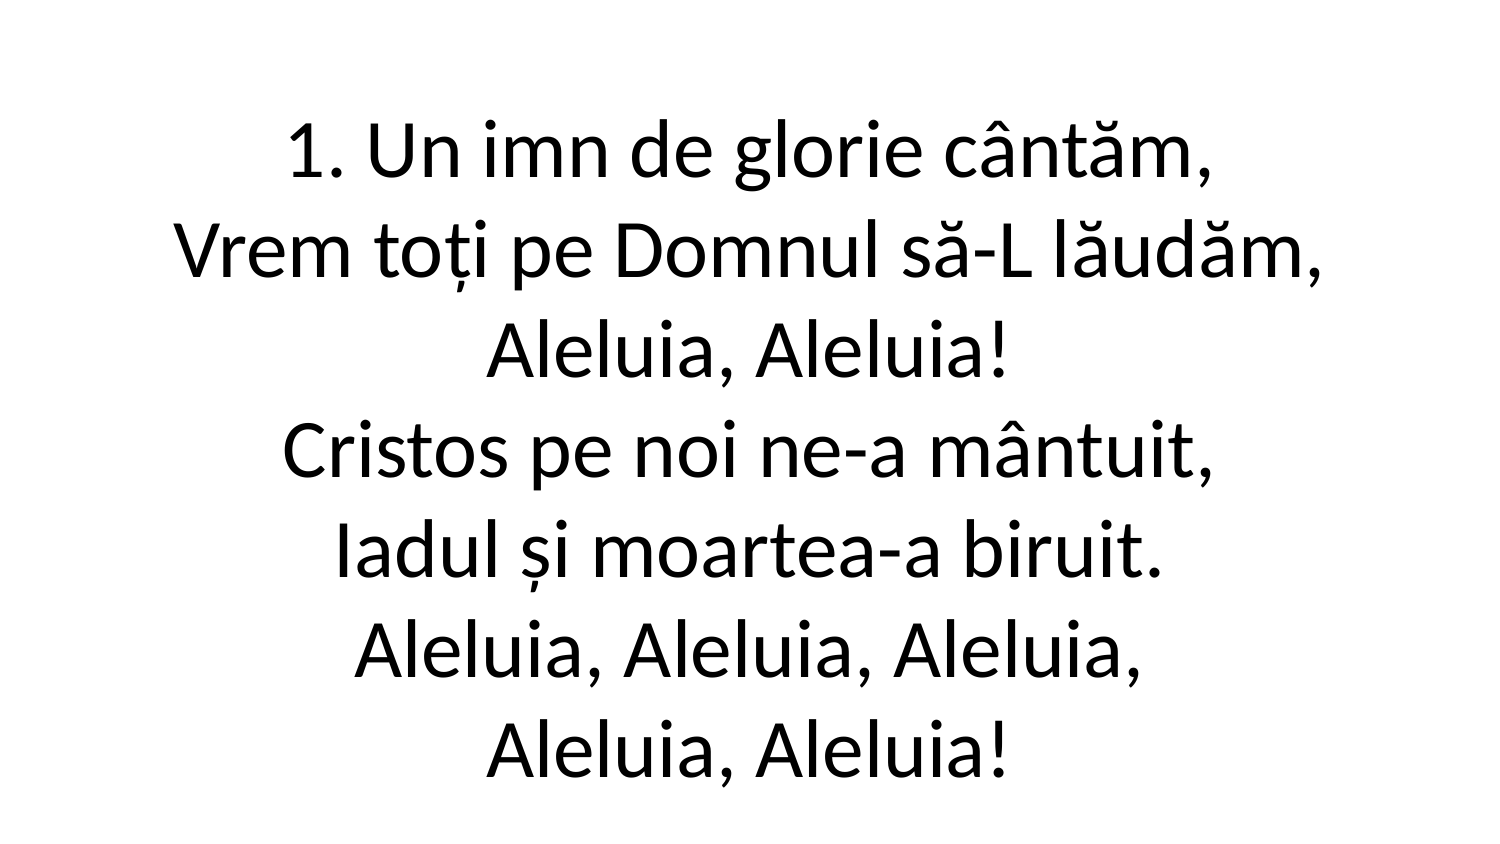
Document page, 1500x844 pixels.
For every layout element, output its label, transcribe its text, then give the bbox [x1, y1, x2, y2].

text_box 1. Un imn de glorie cântăm, Vrem toți pe Domnul să-L lăudăm, Aleluia, Aleluia! Cristos pe noi ne-a mântuit, Iadul și moartea-a biruit. Aleluia, Aleluia, Aleluia, Aleluia, Aleluia! [158, 42, 1342, 802]
